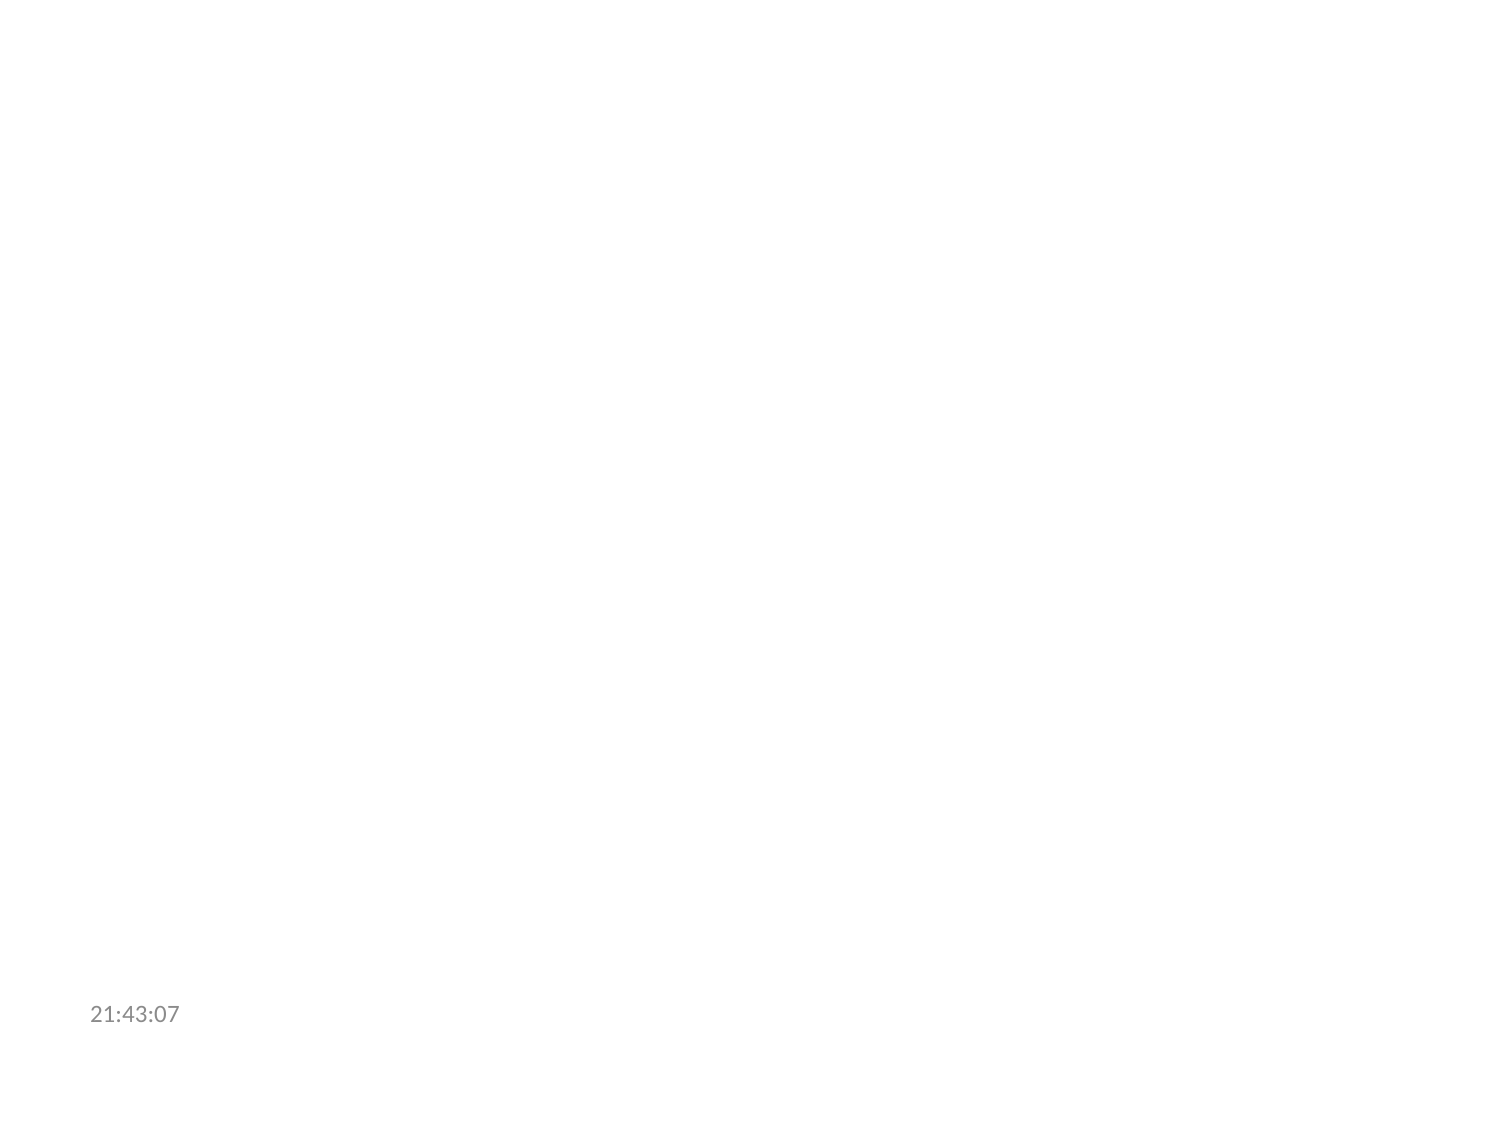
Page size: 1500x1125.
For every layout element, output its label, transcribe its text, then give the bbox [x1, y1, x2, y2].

text_box 15:35:09 [75, 982, 425, 1043]
